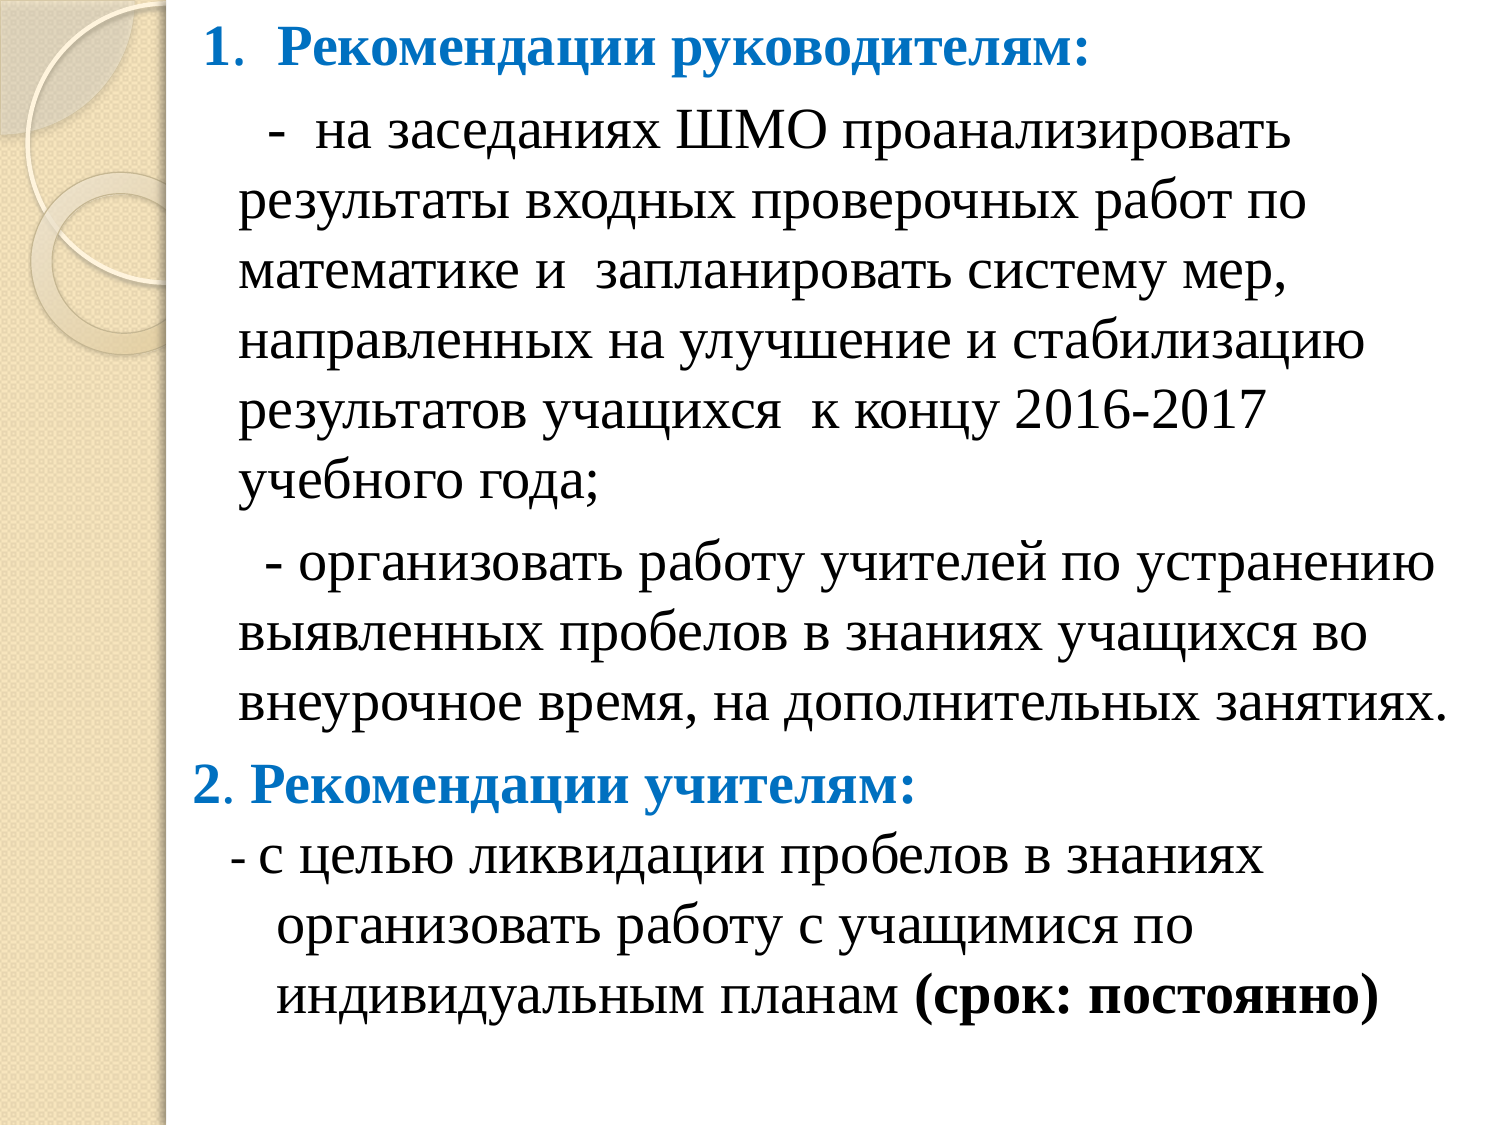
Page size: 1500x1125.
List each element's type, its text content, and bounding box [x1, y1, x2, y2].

list 1. Рекомендации руководителям: - на заседаниях ШМО проанализировать результаты входных проверочных работ по математике и запланировать систему мер, направленных на улучшение и стабилизацию результатов учащихся к концу 2016-2017 учебного года; - организовать работу учителей по устранению выявленных пробелов в знаниях учащихся во внеурочное время, на дополнительных занятиях. 2. Рекомендации учителям: - с целью ликвидации пробелов в знаниях организовать работу с учащимися по индивидуальным планам (срок: постоянно) [164, 0, 1477, 973]
